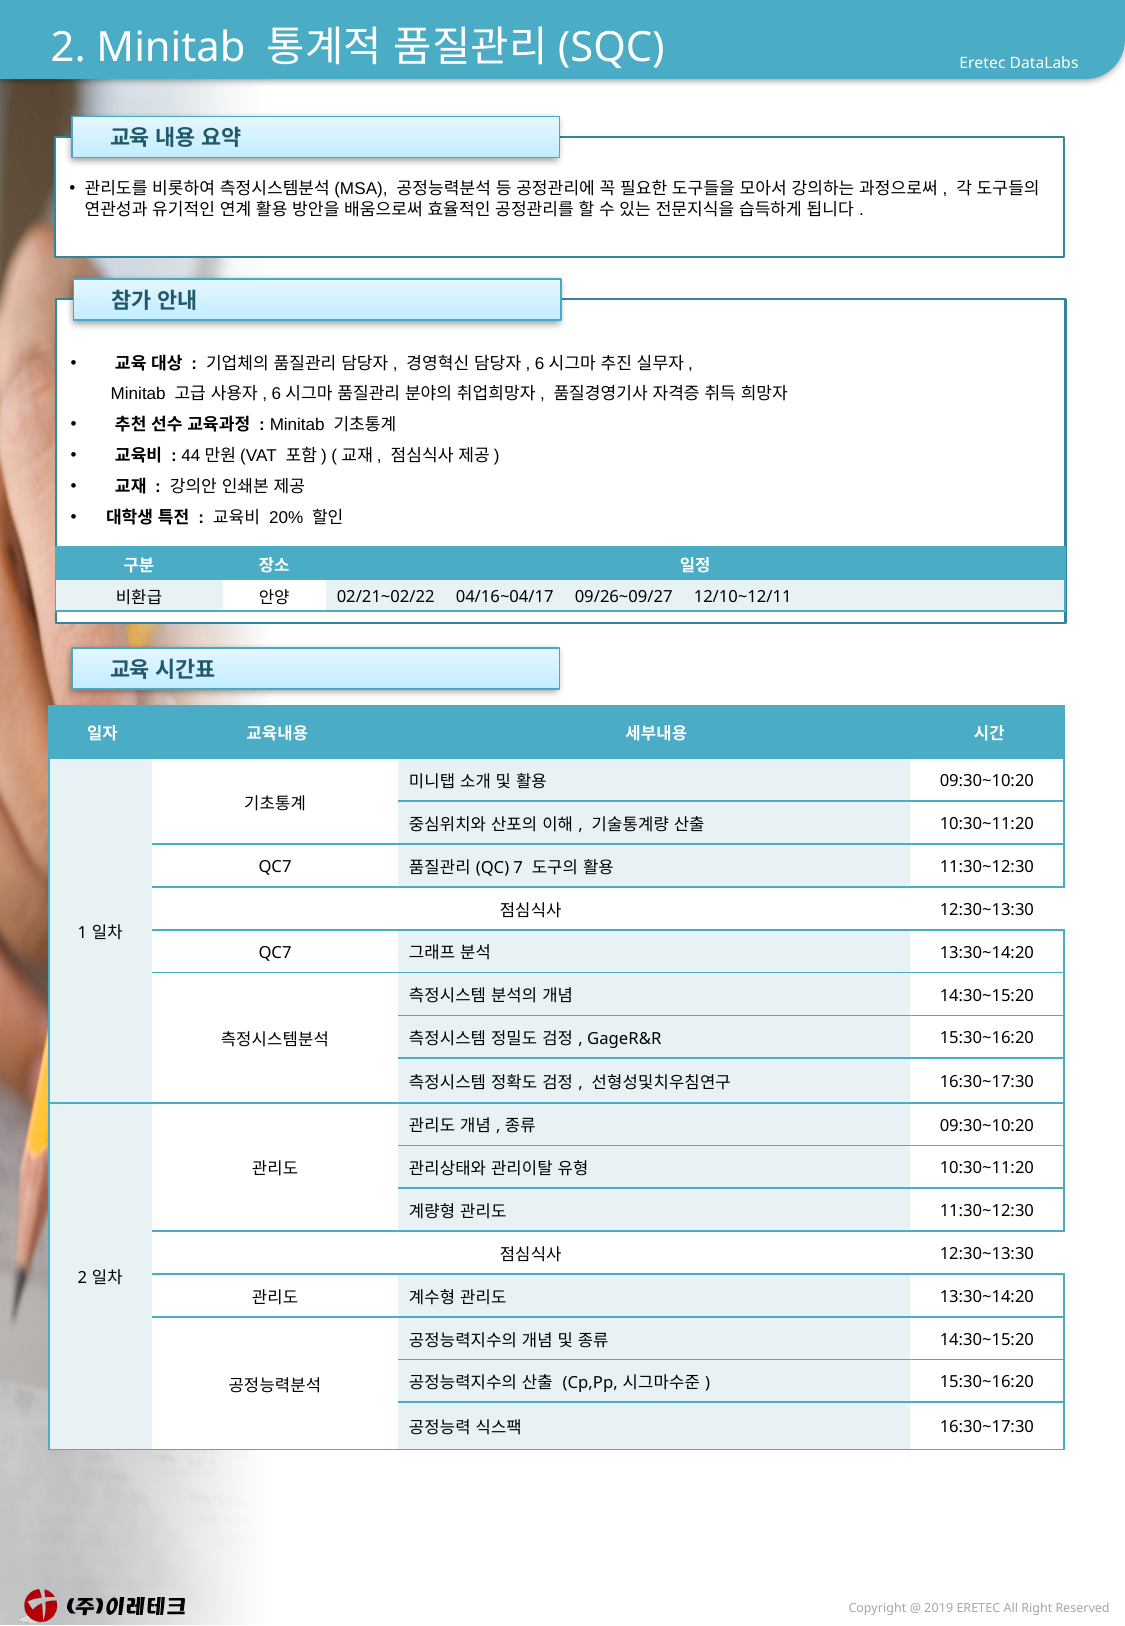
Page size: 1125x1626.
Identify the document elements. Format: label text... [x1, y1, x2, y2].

table_cell 14:30~15:20 [910, 1318, 1063, 1359]
table_cell 15:30~16:20 [910, 1360, 1063, 1401]
table_cell 11:30~12:30 [910, 845, 1063, 886]
table_header 교육내용 [152, 707, 398, 758]
table_cell 공정능력 식스팩 [398, 1403, 910, 1449]
table_cell 10:30~11:20 [910, 1146, 1063, 1187]
text_box 교육 내용 요약 [71, 116, 560, 158]
table_cell 계수형 관리도 [398, 1275, 910, 1316]
table_cell 12:30~13:30 [910, 1232, 1064, 1273]
table_cell 안양 [223, 580, 326, 610]
table_cell 11:30~12:30 [910, 1189, 1063, 1230]
table_header 시간 [910, 707, 1063, 758]
table_cell 1일차 [50, 759, 152, 1102]
table_cell 공정능력분석 [152, 1318, 398, 1449]
table_cell 12:30~13:30 [910, 888, 1064, 929]
table_cell 14:30~15:20 [910, 973, 1063, 1015]
table_header 일정 [326, 548, 1064, 578]
table_cell 중심위치와 산포의 이해, 기술통계량 산출 [398, 802, 910, 843]
title 2. Minitab 통계적 품질관리(SQC) [35, 9, 1049, 80]
table_cell 09:30~10:20 [910, 759, 1063, 800]
table_cell 계량형 관리도 [398, 1189, 910, 1230]
table_cell 09:30~10:20 [910, 1104, 1063, 1145]
table_header 구분 [56, 548, 223, 578]
text_box 참가 안내 [73, 278, 562, 321]
text_box 교육 시간표 [71, 647, 560, 690]
table_cell 측정시스템분석 [152, 973, 398, 1102]
table_cell 그래프 분석 [398, 931, 910, 972]
table_cell 측정시스템 정확도 검정, 선형성및치우침연구 [398, 1059, 910, 1102]
table_cell 13:30~14:20 [910, 1275, 1063, 1316]
table_cell 10:30~11:20 [910, 802, 1063, 843]
text_box 관리도를 비롯하여 측정시스템분석(MSA), 공정능력분석 등 공정관리에 꼭 필요한 도구들을 모아서 강의하는 과정으로써, 각 도구들의 연관성과 유기적인 연계 활용 방안을 배움으로써 효율적인 공정관리를 할 수 있는 전문지식을 습득하게 됩니다. [54, 170, 1065, 227]
table_cell 점심식사 [152, 1232, 910, 1273]
table_cell 공정능력지수의 산출 (Cp,Pp,시그마수준) [398, 1360, 910, 1401]
table_cell 16:30~17:30 [910, 1059, 1063, 1102]
text_box [53, 135, 1066, 259]
table_cell 02/21~02/22 04/16~04/17 09/26~09/27 12/10~12/11 [326, 580, 1064, 610]
table_cell 비환급 [56, 580, 223, 610]
table_cell 관리도 [152, 1275, 398, 1316]
table_cell 측정시스템 분석의 개념 [398, 973, 910, 1015]
table_cell 관리도 [152, 1104, 398, 1230]
table_cell 2일차 [50, 1104, 152, 1449]
table_cell 측정시스템 정밀도 검정, GageR&R [398, 1016, 910, 1057]
table_header 세부내용 [398, 707, 910, 758]
table_cell 점심식사 [152, 888, 910, 929]
text_box 교육 대상 : 기업체의 품질관리 담당자, 경영혁신 담당자, 6시그마 추진 실무자, Minitab 고급 사용자, 6시그마 품질관리 분야의 취업희망자, 품질경영기사 자격증 취득 희망자 추천 선수 교육과정 : Minitab 기초통계 교육비 : 44만원(VAT 포함) (교재, 점심식사 제공) 교재 : 강의안 인쇄본 제공 대학생 특전 : 교육비 20% 할인 [55, 334, 1066, 535]
table_header 장소 [223, 548, 326, 578]
table_cell 미니탭 소개 및 활용 [398, 759, 910, 800]
table_header 일자 [50, 707, 152, 758]
table_cell 관리상태와 관리이탈 유형 [398, 1146, 910, 1187]
table_cell 기초통계 [152, 759, 398, 843]
table_cell 16:30~17:30 [910, 1403, 1063, 1449]
text_box [54, 297, 1068, 626]
table_cell 15:30~16:20 [910, 1016, 1063, 1057]
table_cell 공정능력지수의 개념 및 종류 [398, 1318, 910, 1359]
table_cell 관리도 개념,종류 [398, 1104, 910, 1145]
picture [0, 48, 1125, 1625]
table_cell 13:30~14:20 [910, 931, 1063, 972]
table_cell 품질관리(QC) 7 도구의 활용 [398, 845, 910, 886]
table_cell QC7 [152, 931, 398, 972]
table_cell QC7 [152, 845, 398, 886]
